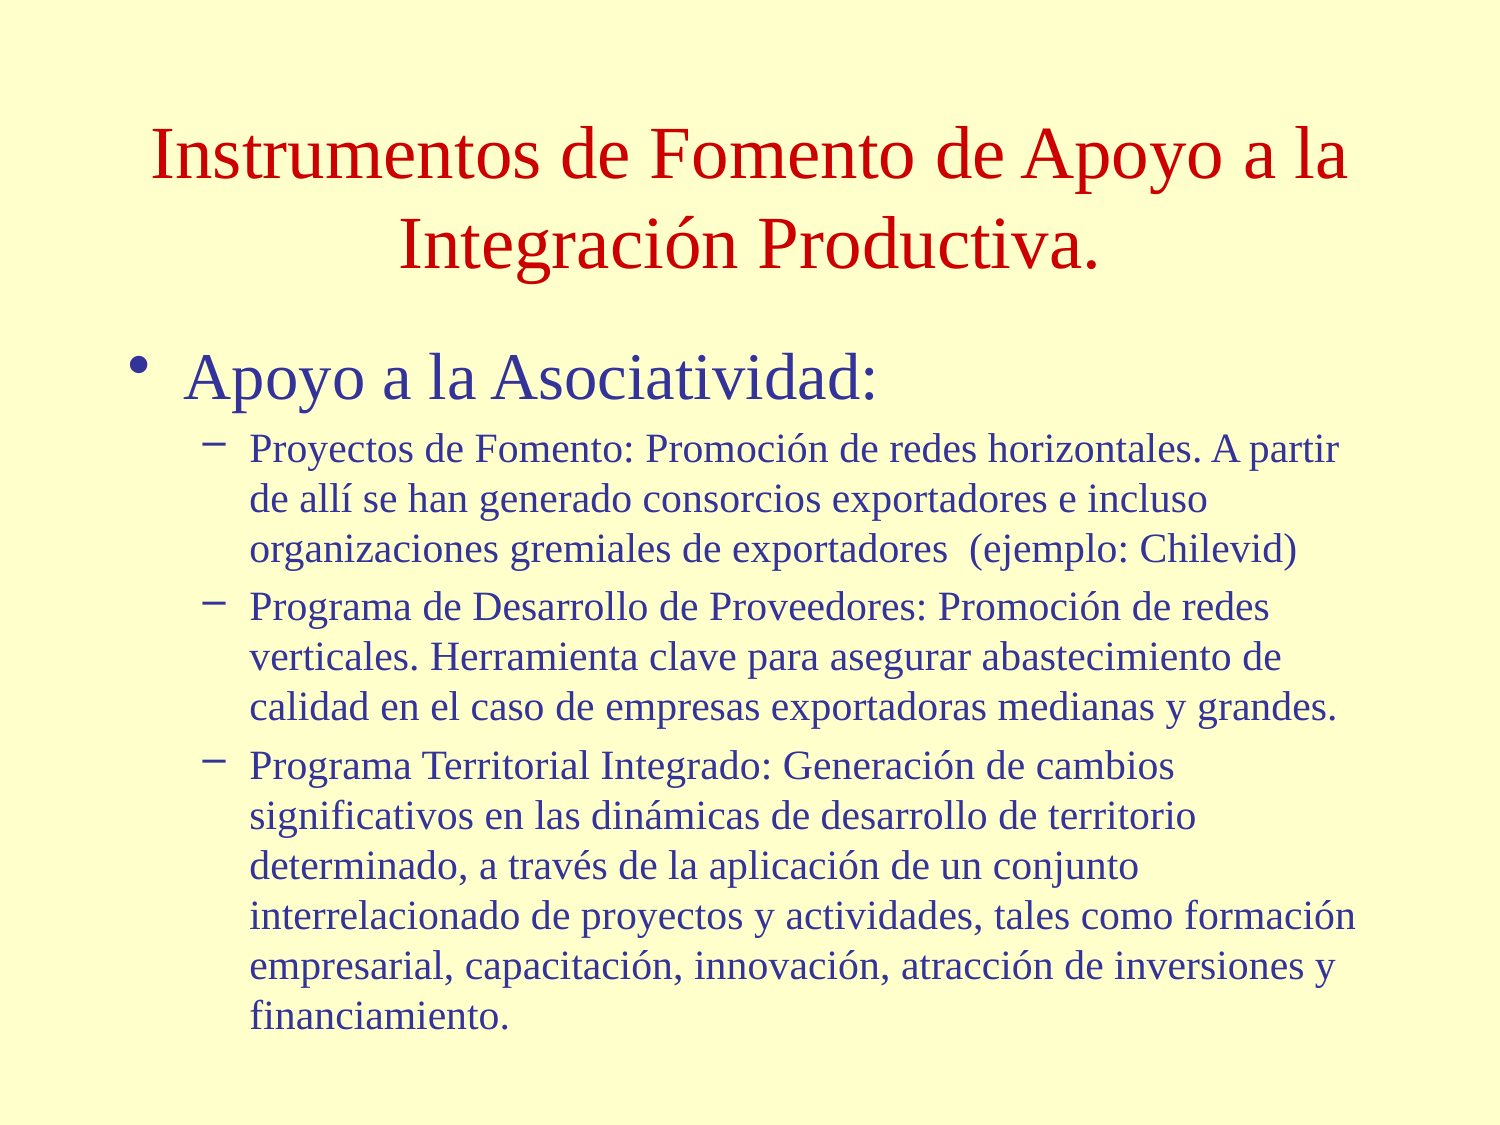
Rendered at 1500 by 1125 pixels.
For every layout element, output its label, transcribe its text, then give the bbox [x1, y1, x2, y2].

title Instrumentos de Fomento de Apoyo a la Integración Productiva. [112, 99, 1388, 288]
list Apoyo a la Asociatividad: Proyectos de Fomento: Promoción de redes horizontales. A partir de allí se han generado consorcios exportadores e incluso organizaciones gremiales de exportadores (ejemplo: Chilevid) Programa de Desarrollo de Proveedores: Promoción de redes verticales. Herramienta clave para asegurar abastecimiento de calidad en el caso de empresas exportadoras medianas y grandes. Programa Territorial Integrado: Generación de cambios significativos en las dinámicas de desarrollo de territorio determinado, a través de la aplicación de un conjunto interrelacionado de proyectos y actividades, tales como formación empresarial, capacitación, innovación, atracción de inversiones y financiamiento. [112, 324, 1388, 1001]
